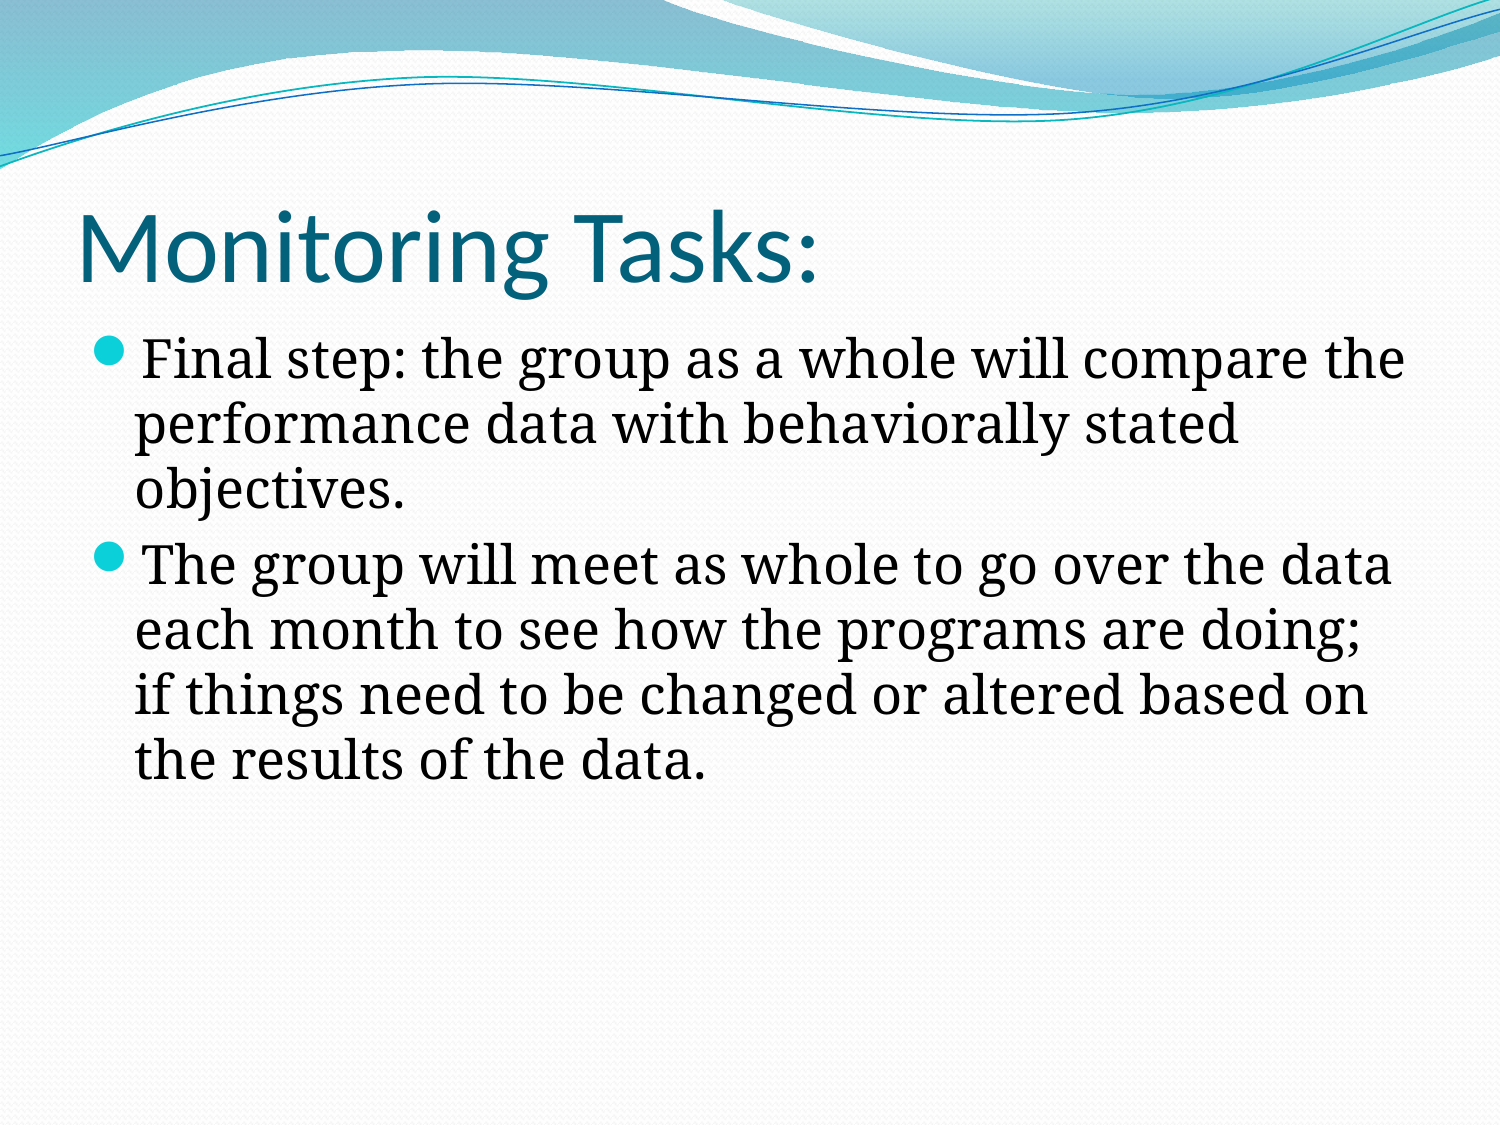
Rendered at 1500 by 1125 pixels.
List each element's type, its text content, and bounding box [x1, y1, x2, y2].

list Final step: the group as a whole will compare the performance data with behaviorally stated objectives. The group will meet as whole to go over the data each month to see how the programs are doing; if things need to be changed or altered based on the results of the data. [75, 317, 1425, 1038]
title Monitoring Tasks: [75, 115, 1425, 303]
